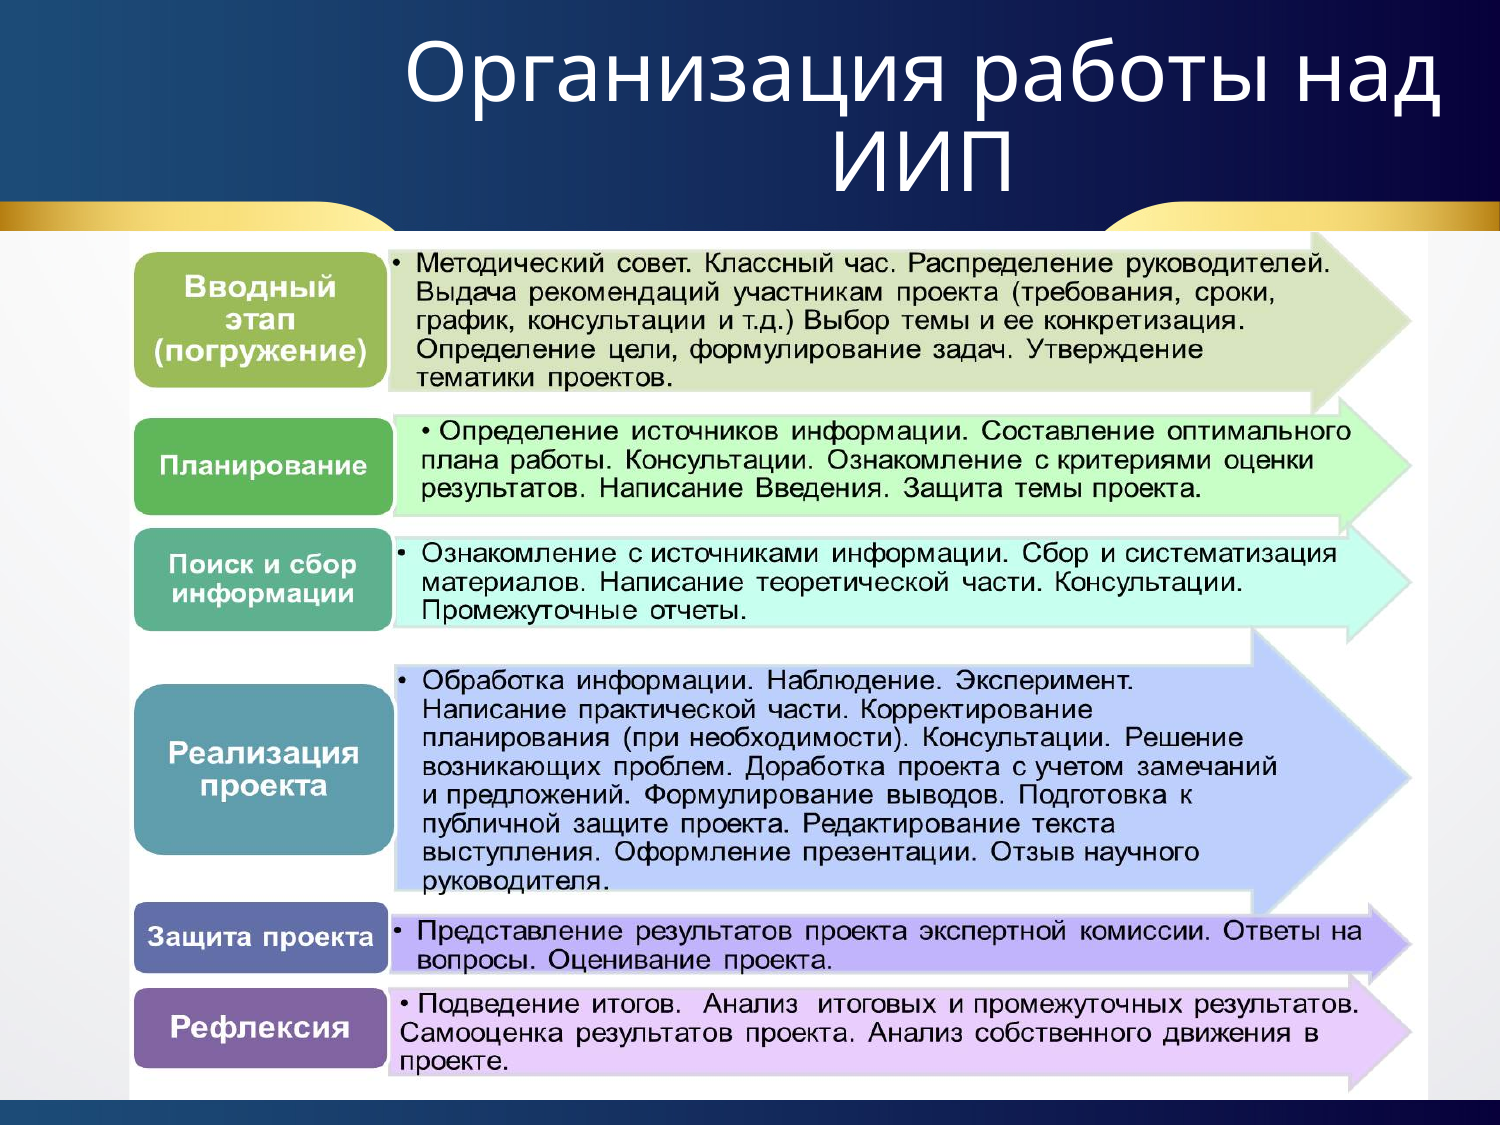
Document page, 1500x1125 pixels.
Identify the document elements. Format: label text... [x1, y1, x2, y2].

picture [0, 0, 1500, 1125]
title Организация работы над ИИП [377, 10, 1468, 229]
